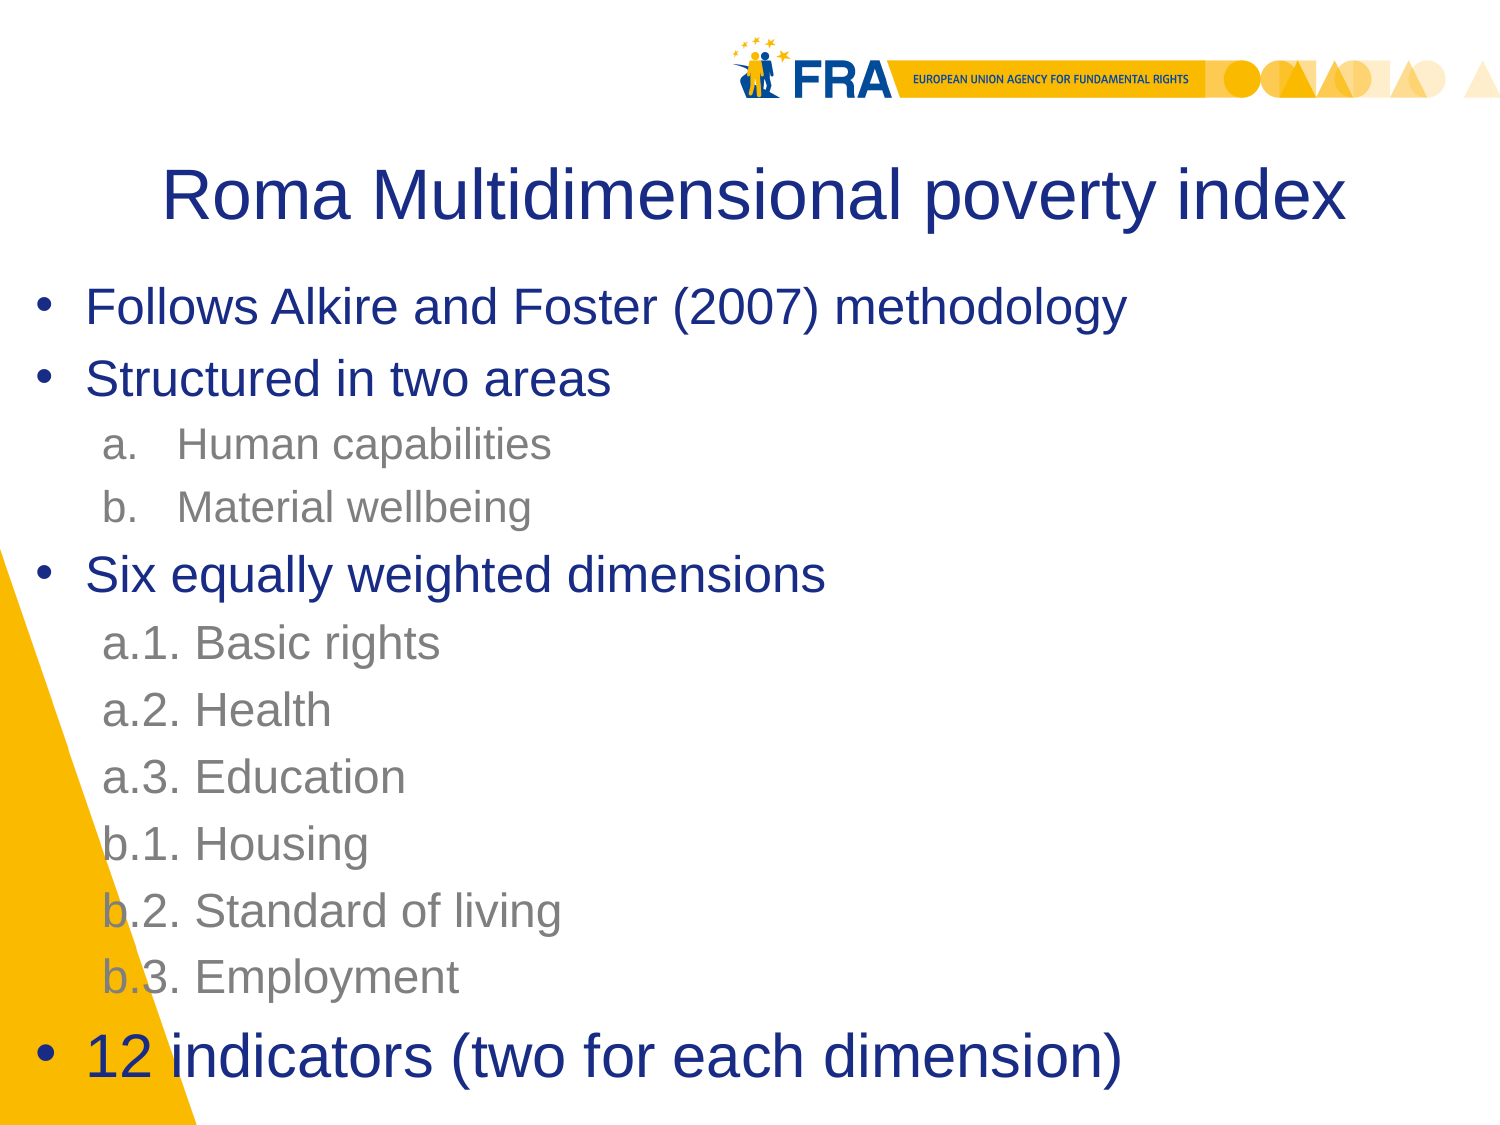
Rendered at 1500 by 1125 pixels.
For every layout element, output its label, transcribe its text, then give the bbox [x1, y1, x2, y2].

picture [0, 0, 1500, 1125]
slide_number 22 [1074, 1042, 1425, 1103]
title Roma Multidimensional poverty index [20, 115, 1490, 267]
list Follows Alkire and Foster (2007) methodology Structured in two areas Human capabilities Material wellbeing Six equally weighted dimensions a.1. Basic rights a.2. Health a.3. Education b.1. Housing b.2. Standard of living b.3. Employment 12 indicators (two for each dimension) [20, 265, 1474, 1103]
